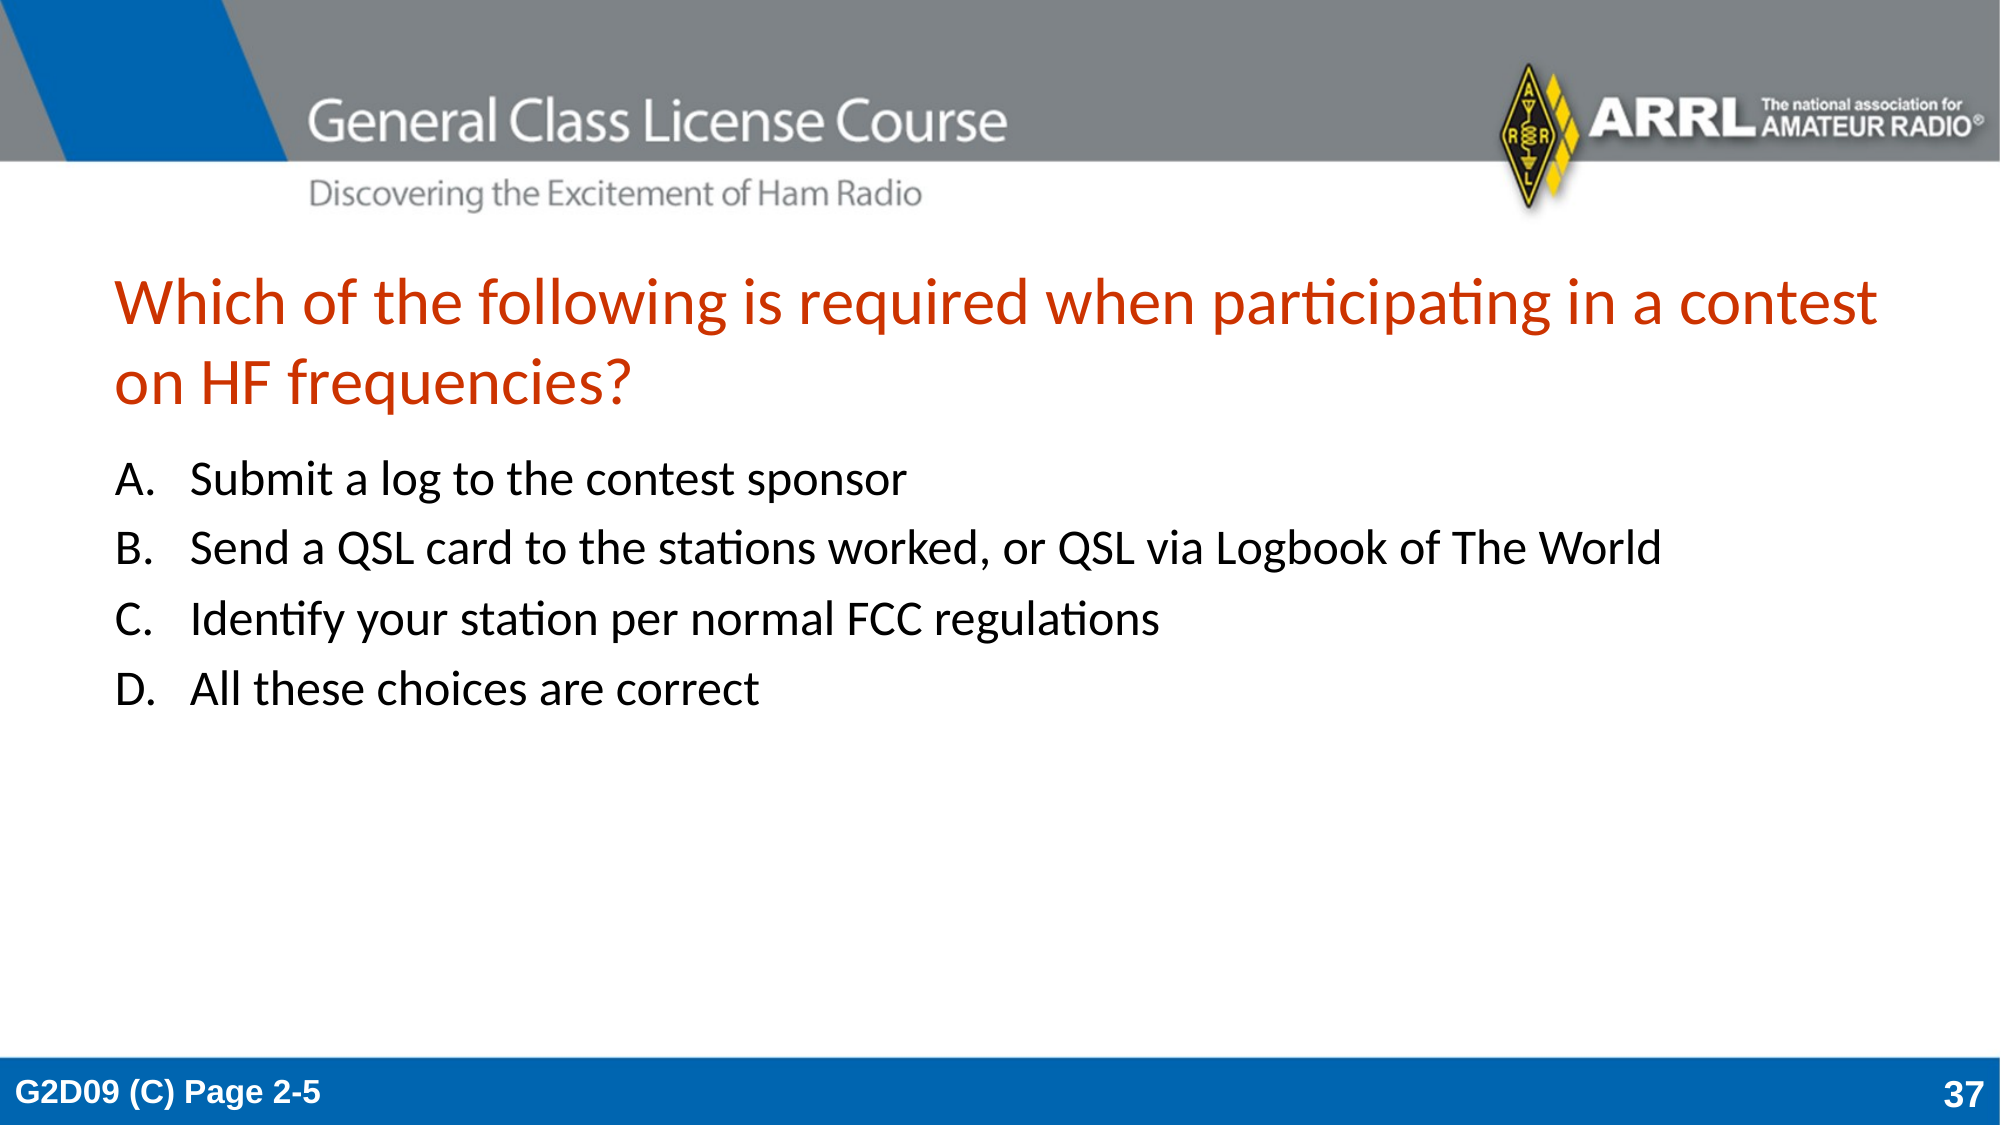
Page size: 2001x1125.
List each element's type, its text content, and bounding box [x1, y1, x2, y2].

text_box G2D09 (C) Page 2-5 [0, 1062, 1313, 1118]
picture [0, 0, 2001, 1125]
title Which of the following is required when participating in a contest on HF frequencies? [99, 249, 1900, 388]
list Submit a log to the contest sponsor Send a QSL card to the stations worked, or QSL via Logbook of The World Identify your station per normal FCC regulations All these choices are correct [99, 437, 1900, 1005]
text_box 37 [1875, 1062, 2000, 1123]
